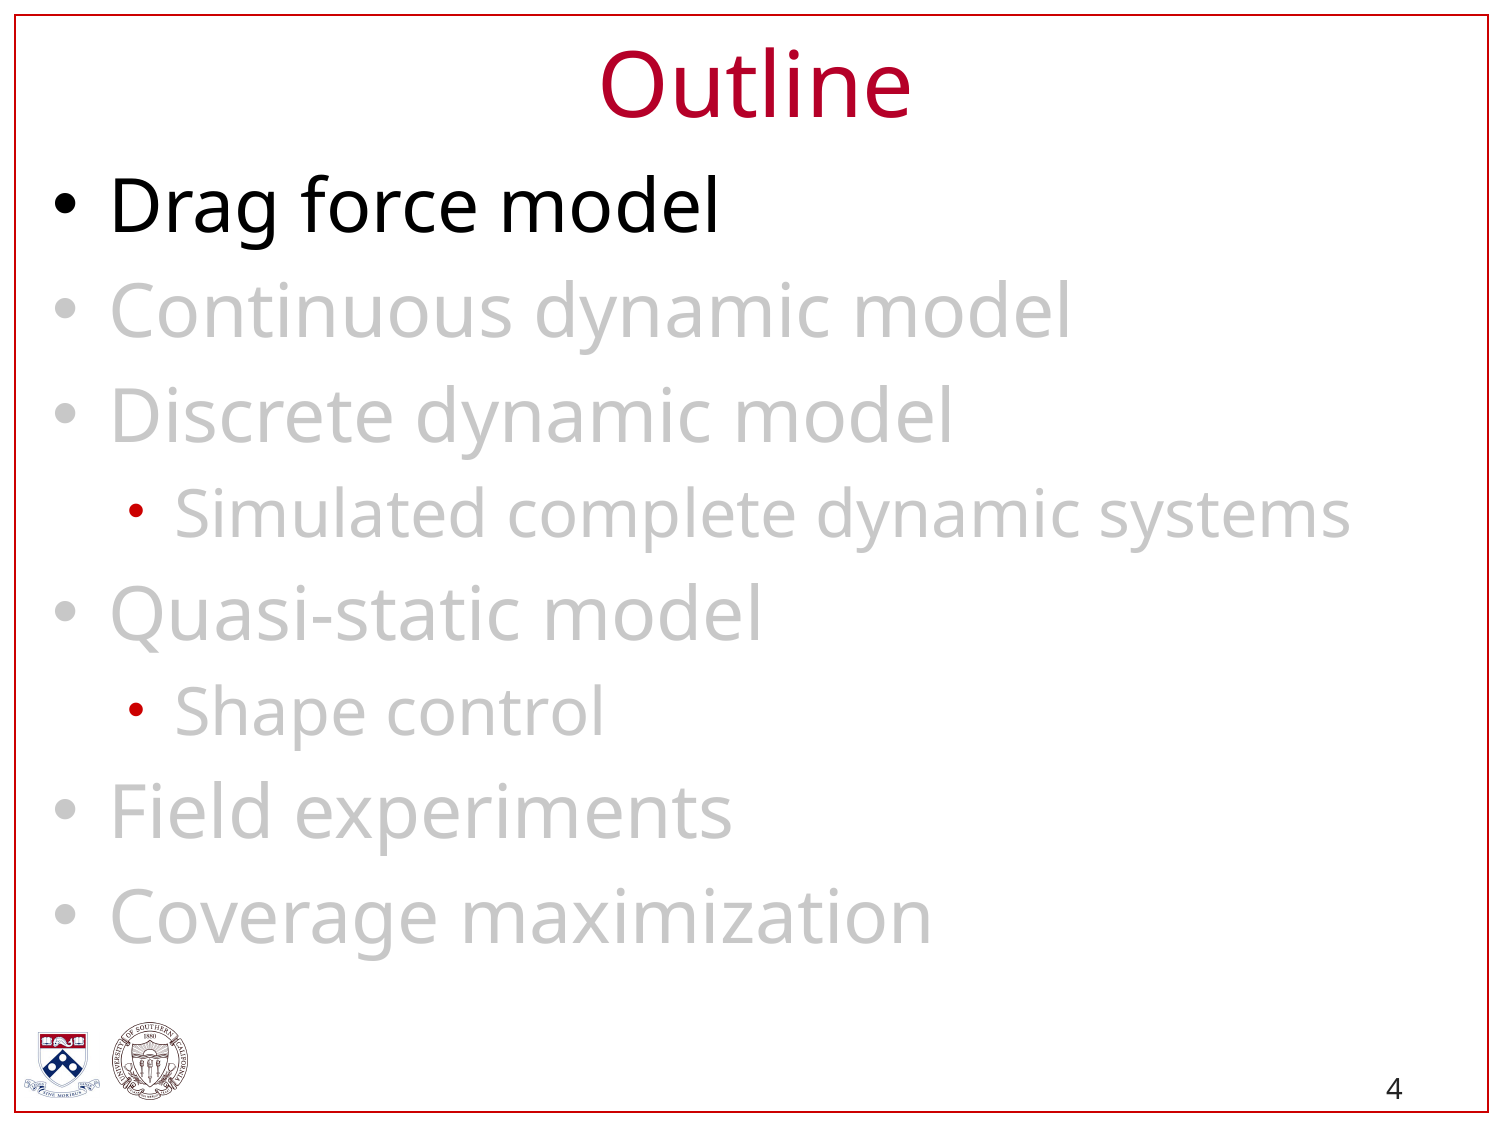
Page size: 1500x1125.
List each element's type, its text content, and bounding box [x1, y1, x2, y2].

list Drag force model Continuous dynamic model Discrete dynamic model Simulated complete dynamic systems Quasi-static model Shape control Field experiments Coverage maximization [36, 149, 1476, 1051]
picture [24, 1032, 100, 1098]
title Outline [36, 24, 1476, 138]
